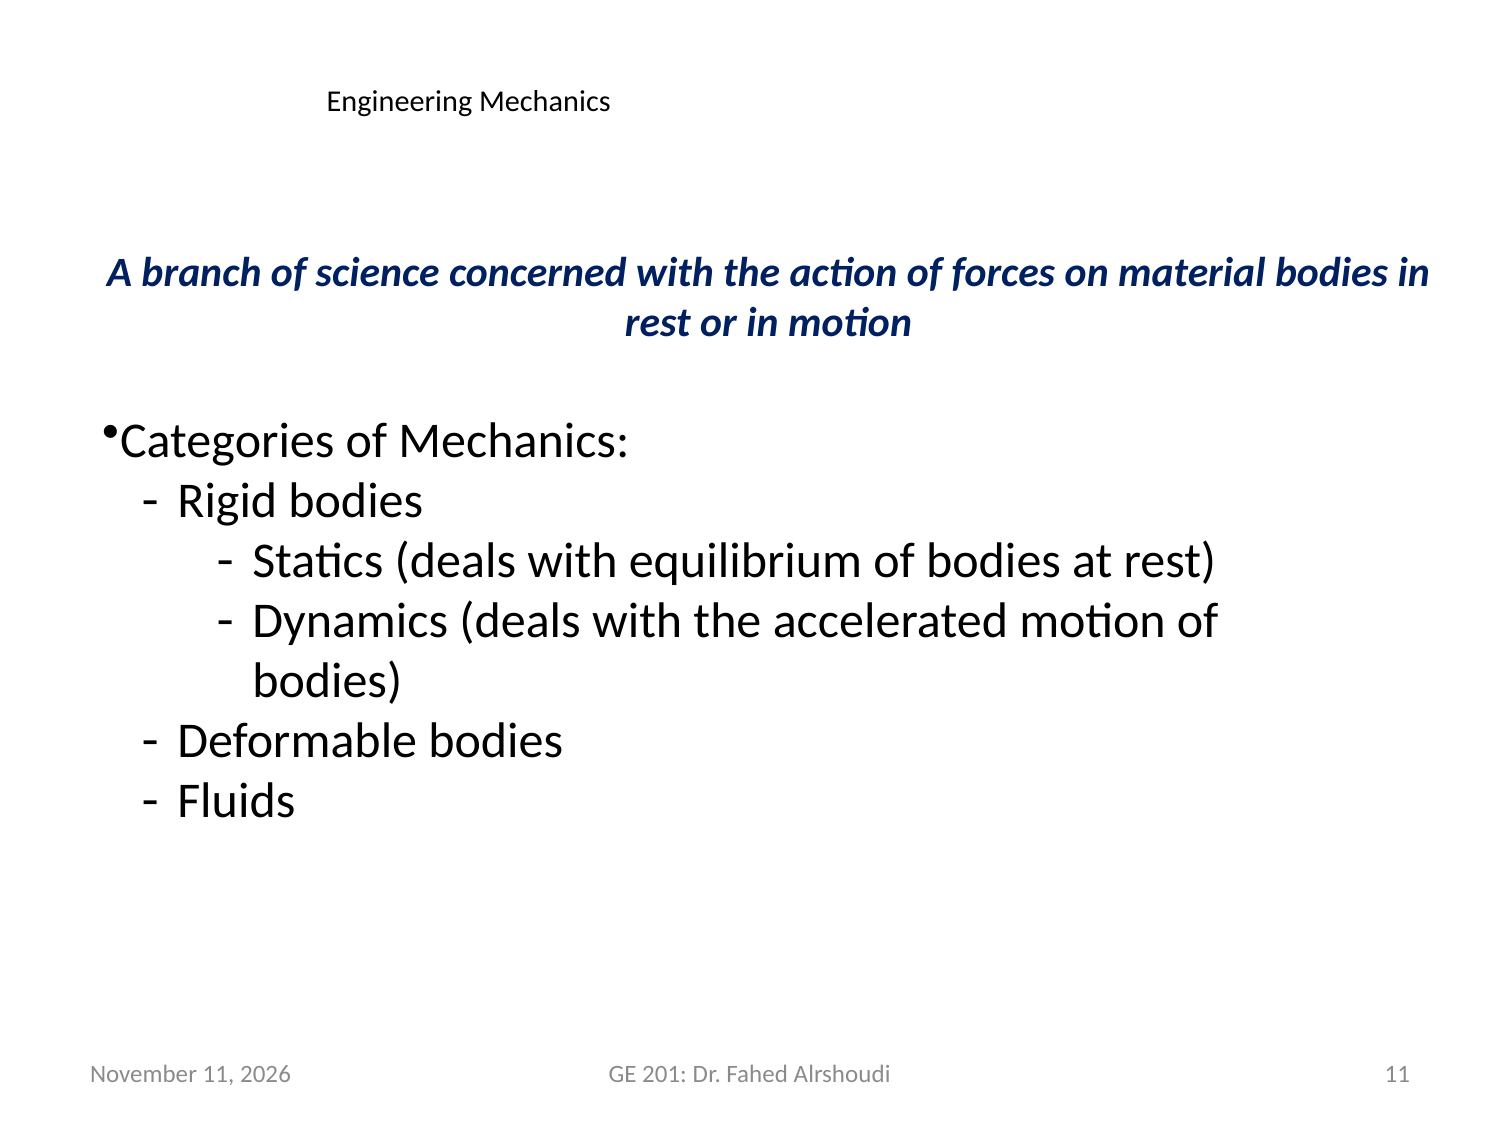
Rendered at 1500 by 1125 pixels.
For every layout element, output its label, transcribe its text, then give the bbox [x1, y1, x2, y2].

text_box A branch of science concerned with the action of forces on material bodies in rest or in motion [87, 237, 1450, 353]
slide_number 11 [1074, 1042, 1425, 1103]
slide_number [75, 1042, 425, 1103]
footer GE 201: Dr. Fahed Alrshoudi [512, 1042, 988, 1103]
text_box Categories of Mechanics: Rigid bodies Statics (deals with equilibrium of bodies at rest) Dynamics (deals with the accelerated motion of bodies) Deformable bodies Fluids [87, 399, 1375, 835]
title Engineering Mechanics [0, 37, 938, 125]
